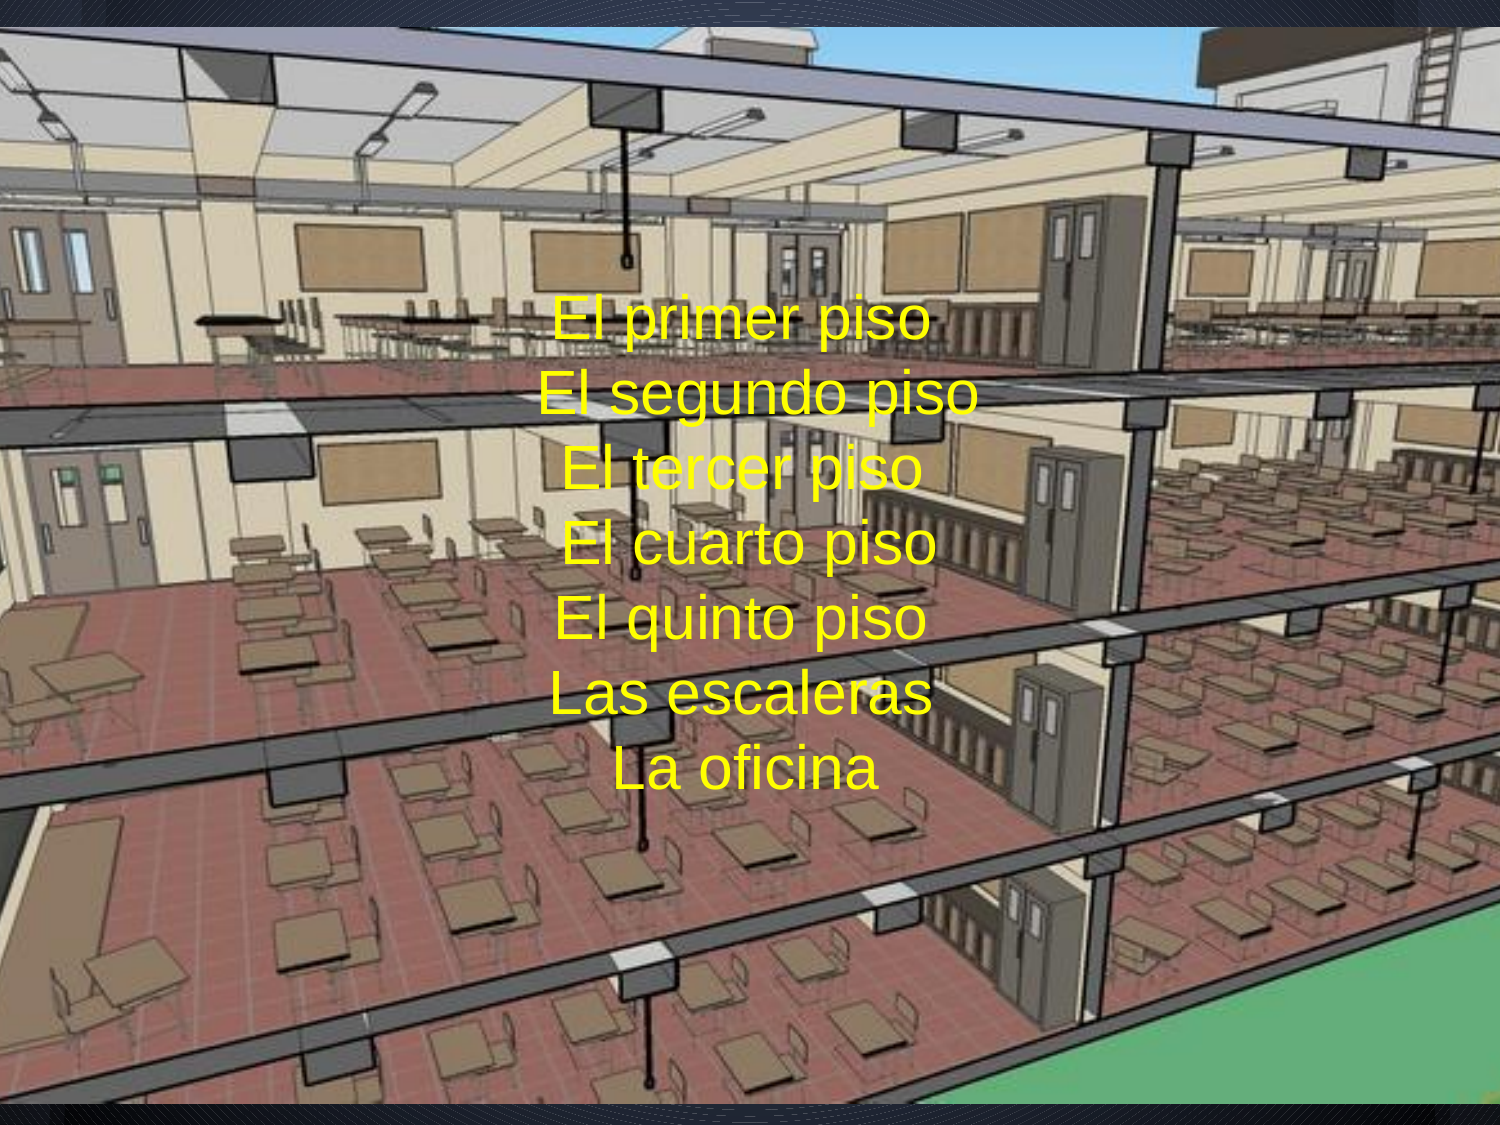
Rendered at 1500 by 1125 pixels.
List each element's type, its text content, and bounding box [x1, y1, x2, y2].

text_box [0, 27, 1500, 1104]
text_box El primer piso El segundo piso El tercer piso El cuarto piso El quinto piso Las escaleras La oficina [338, 262, 1145, 828]
